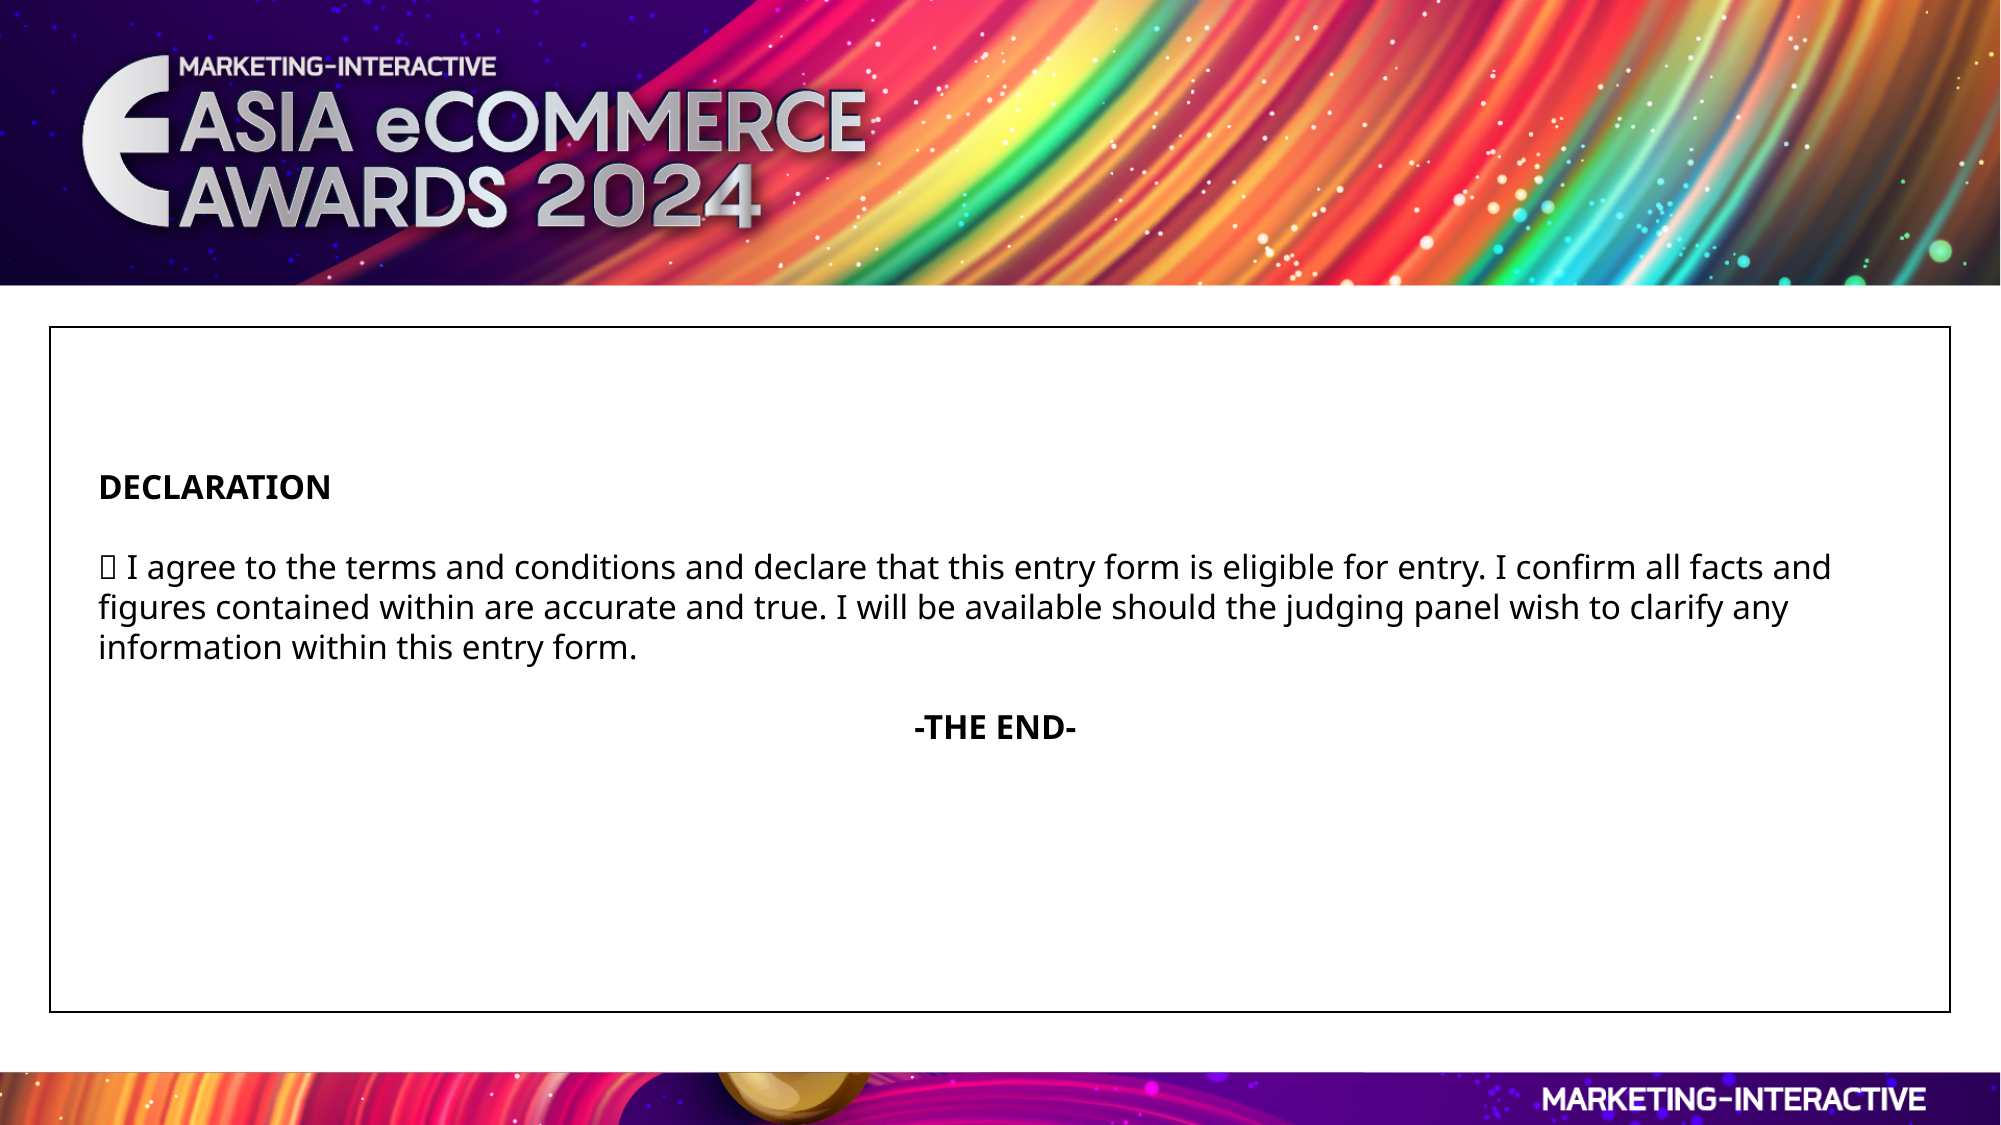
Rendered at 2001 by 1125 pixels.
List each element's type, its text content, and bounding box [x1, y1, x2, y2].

text_box DECLARATION  I agree to the terms and conditions and declare that this entry form is eligible for entry. I confirm all facts and figures contained within are accurate and true. I will be available should the judging panel wish to clarify any information within this entry form. -THE END- [83, 459, 1917, 814]
text_box [49, 326, 1951, 1013]
picture [0, 0, 2001, 1125]
